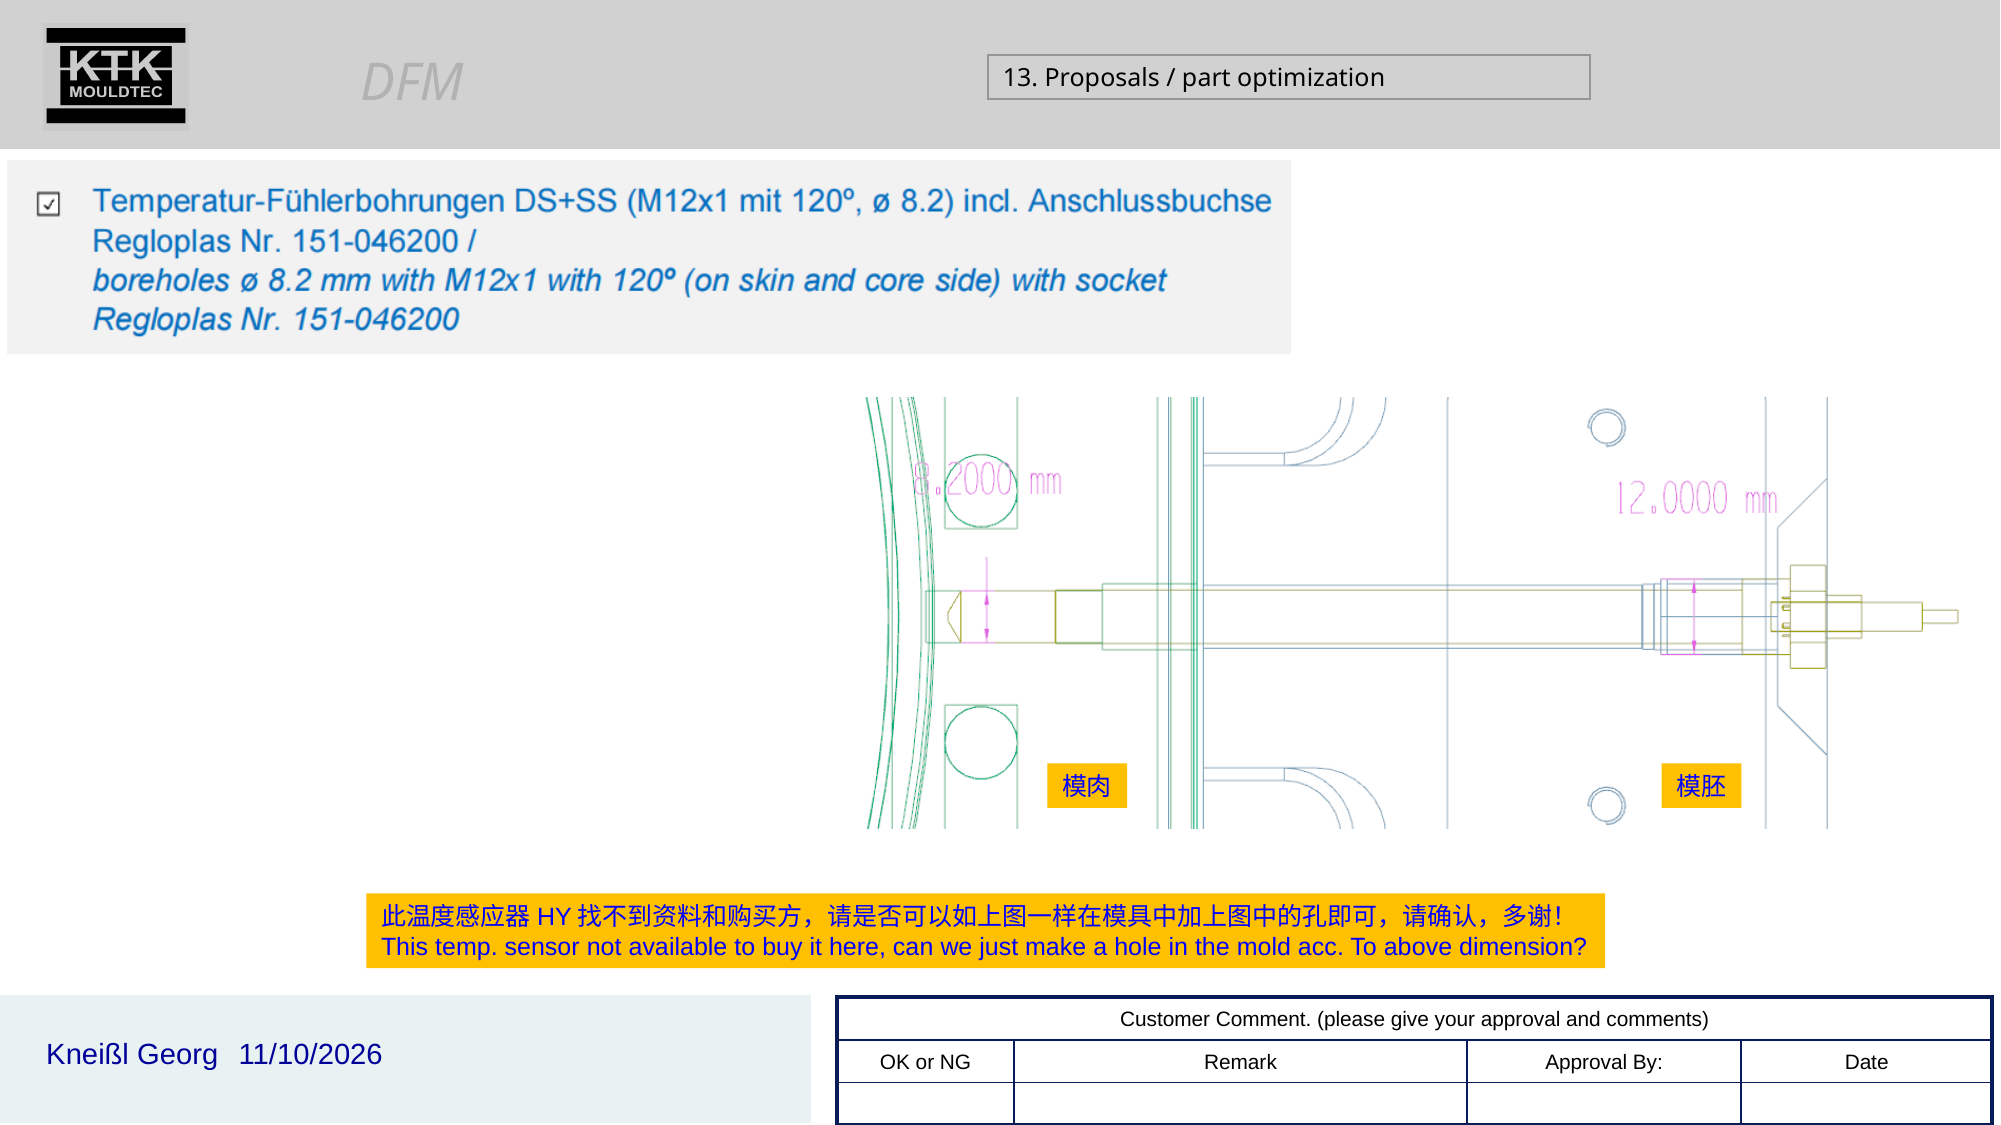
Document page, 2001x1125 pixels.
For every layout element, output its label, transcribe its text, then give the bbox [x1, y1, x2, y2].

text_box 13. Proposals / part optimization [988, 54, 1591, 100]
picture [7, 160, 1291, 354]
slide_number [188, 1027, 433, 1106]
picture [856, 396, 1984, 830]
text_box 此温度感应器HY找不到资料和购买方，请是否可以如上图一样在模具中加上图中的孔即可，请确认，多谢！ This temp. sensor not available to buy it here, can we just make a hole in the mold acc. To above dimension? [366, 893, 1606, 969]
